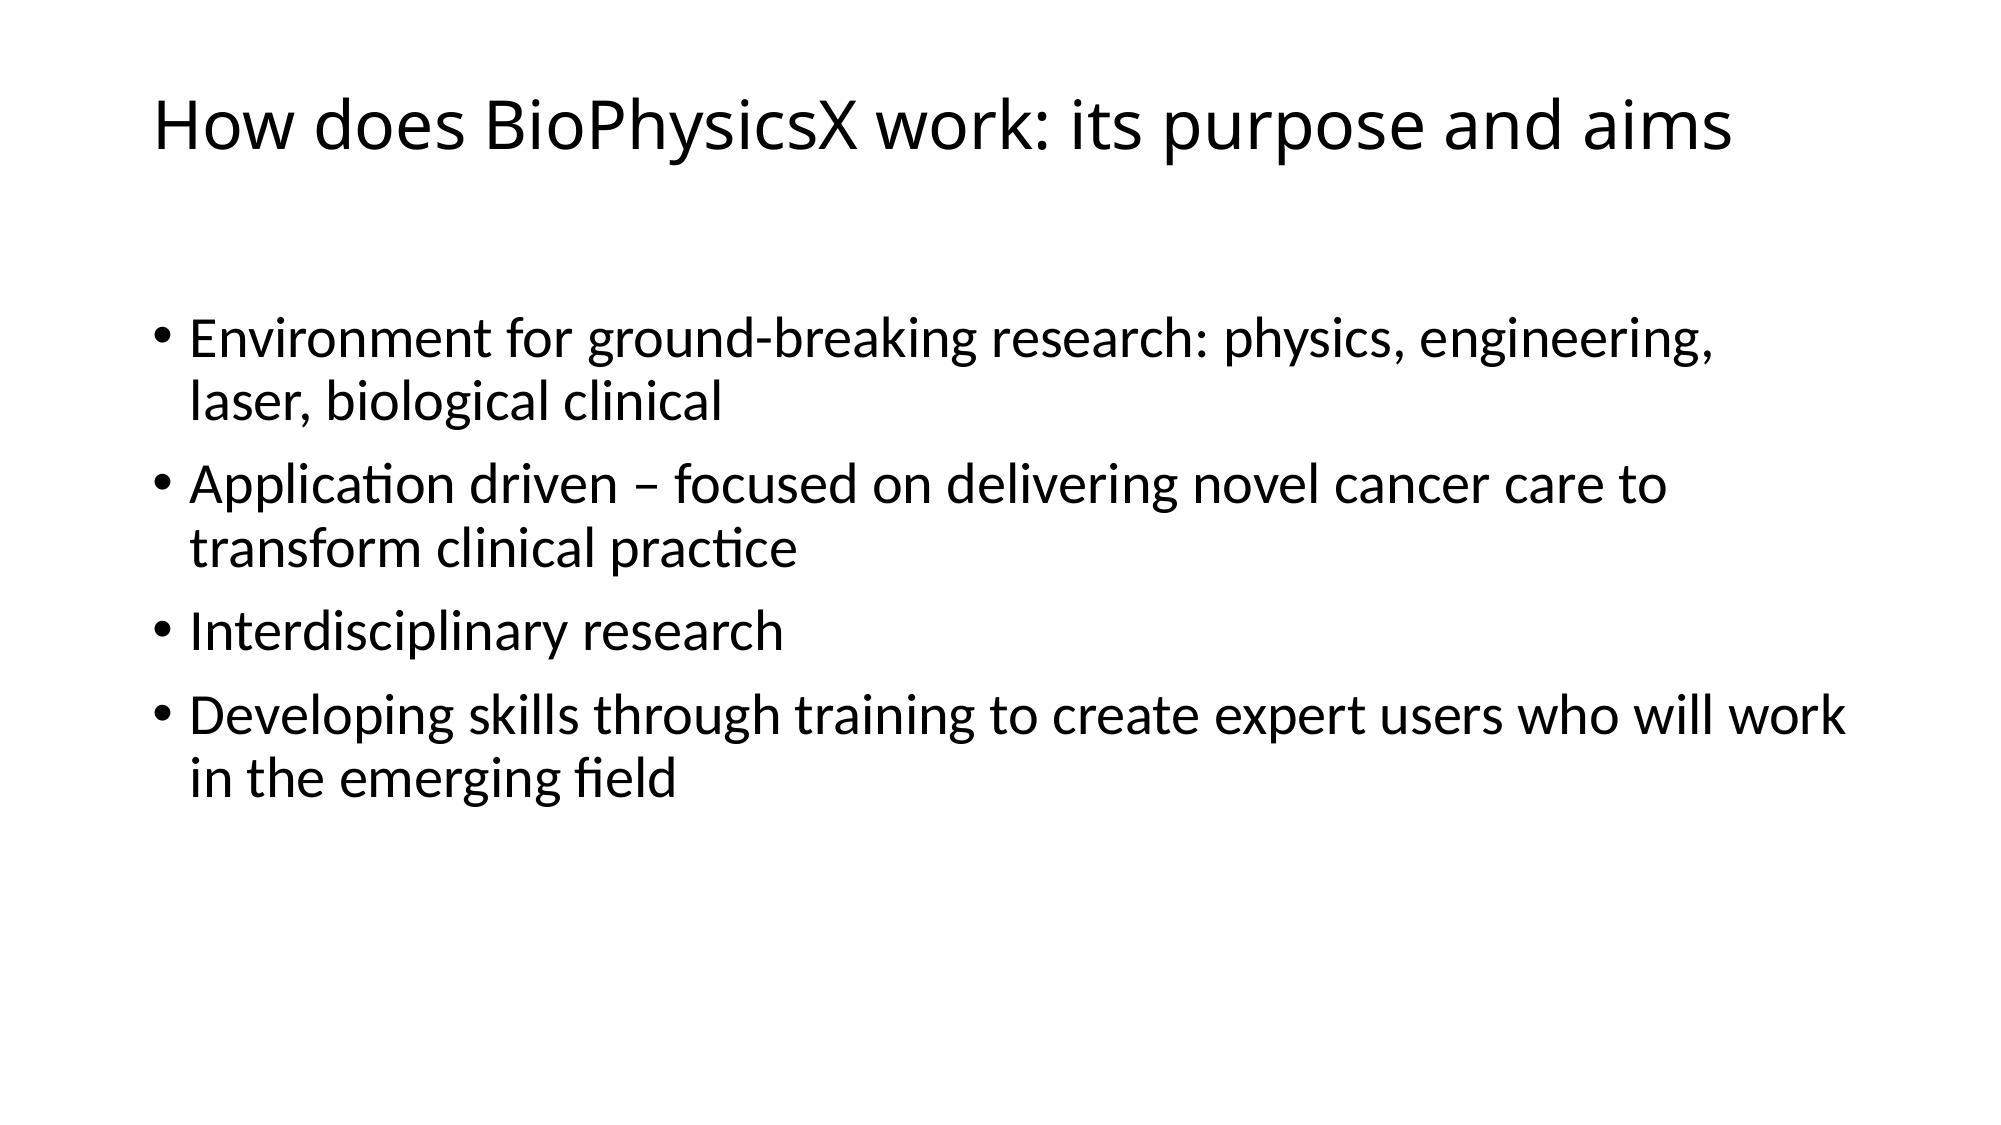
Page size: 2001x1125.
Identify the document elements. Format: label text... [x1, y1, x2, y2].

list Environment for ground-breaking research: physics, engineering, laser, biological clinical Application driven – focused on delivering novel cancer care to transform clinical practice Interdisciplinary research Developing skills through training to create expert users who will work in the emerging field [137, 299, 1863, 1014]
title How does BioPhysicsX work: its purpose and aims [137, 59, 1863, 278]
